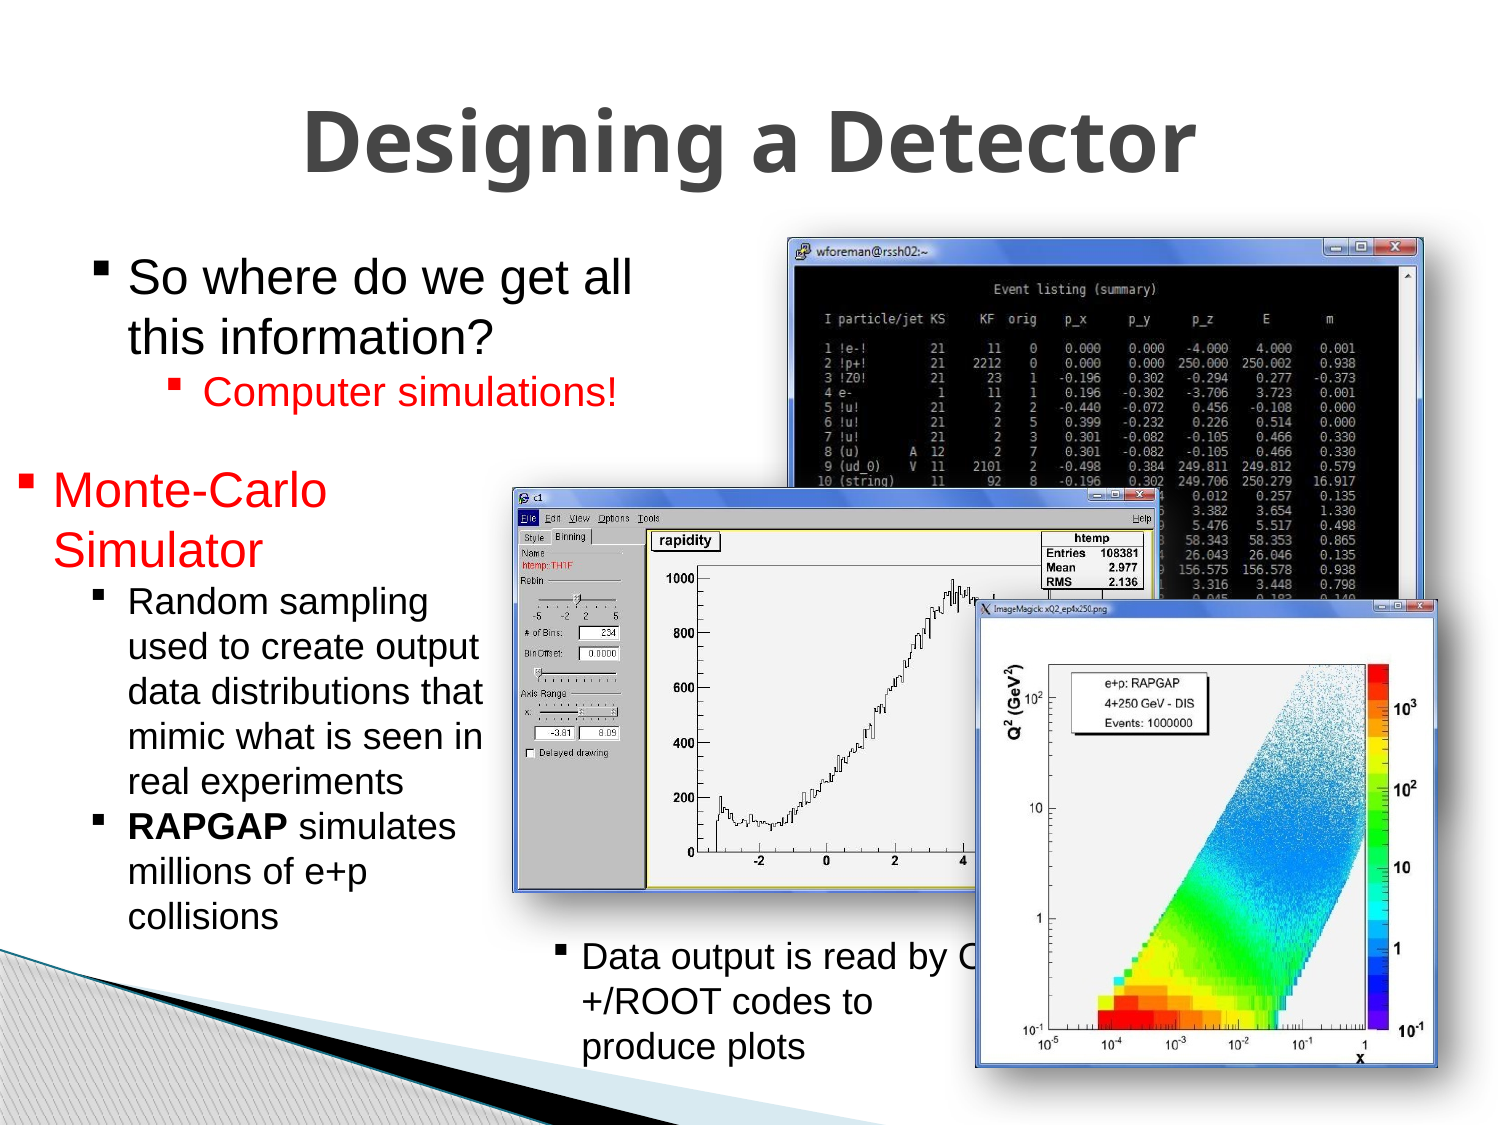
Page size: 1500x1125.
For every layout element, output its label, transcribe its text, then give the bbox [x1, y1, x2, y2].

text_box Monte-Carlo Simulator Random sampling used to create output data distributions that mimic what is seen in real experiments RAPGAP simulates millions of e+p collisions [0, 450, 500, 995]
title Designing a Detector [75, 45, 1425, 233]
text_box Data output is read by C++/ROOT codes to produce plots [537, 938, 960, 1075]
text_box So where do we get all this information? Computer simulations! [75, 237, 725, 423]
picture [512, 237, 1438, 1068]
